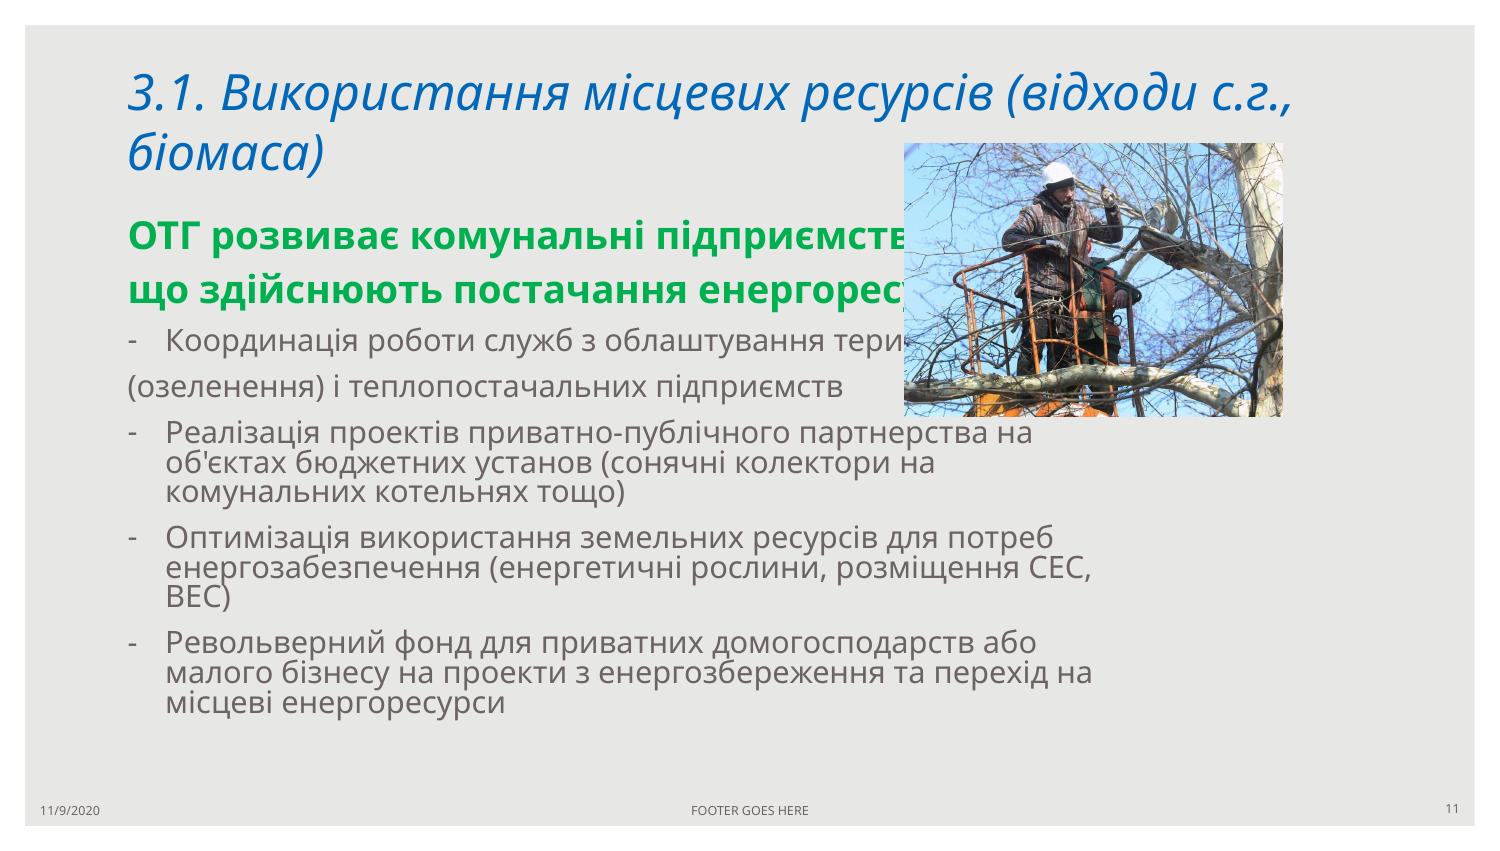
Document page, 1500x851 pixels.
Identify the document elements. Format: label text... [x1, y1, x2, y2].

footer FOOTER GOES HERE [512, 794, 988, 826]
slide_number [24, 794, 375, 826]
list ОТГ розвиває комунальні підприємства, що здійснюють постачання енергоресурсів Координація роботи служб з облаштування територій (озеленення) і теплопостачальних підприємств Реалізація проектів приватно-публічного партнерства на об'єктах бюджетних установ (сонячні колектори на комунальних котельнях тощо) Оптимізація використання земельних ресурсів для потреб енергозабезпечення (енергетичні рослини, розміщення СЕС, ВЕС) Револьверний фонд для приватних домогосподарств або малого бізнесу на проекти з енергозбереження та перехід на місцеві енергоресурси [112, 212, 1148, 738]
picture [904, 143, 1283, 417]
slide_number ‹#› [1125, 794, 1475, 826]
title 3.1. Використання місцевих ресурсів (відходи с.г., біомаса) [112, 51, 1388, 188]
